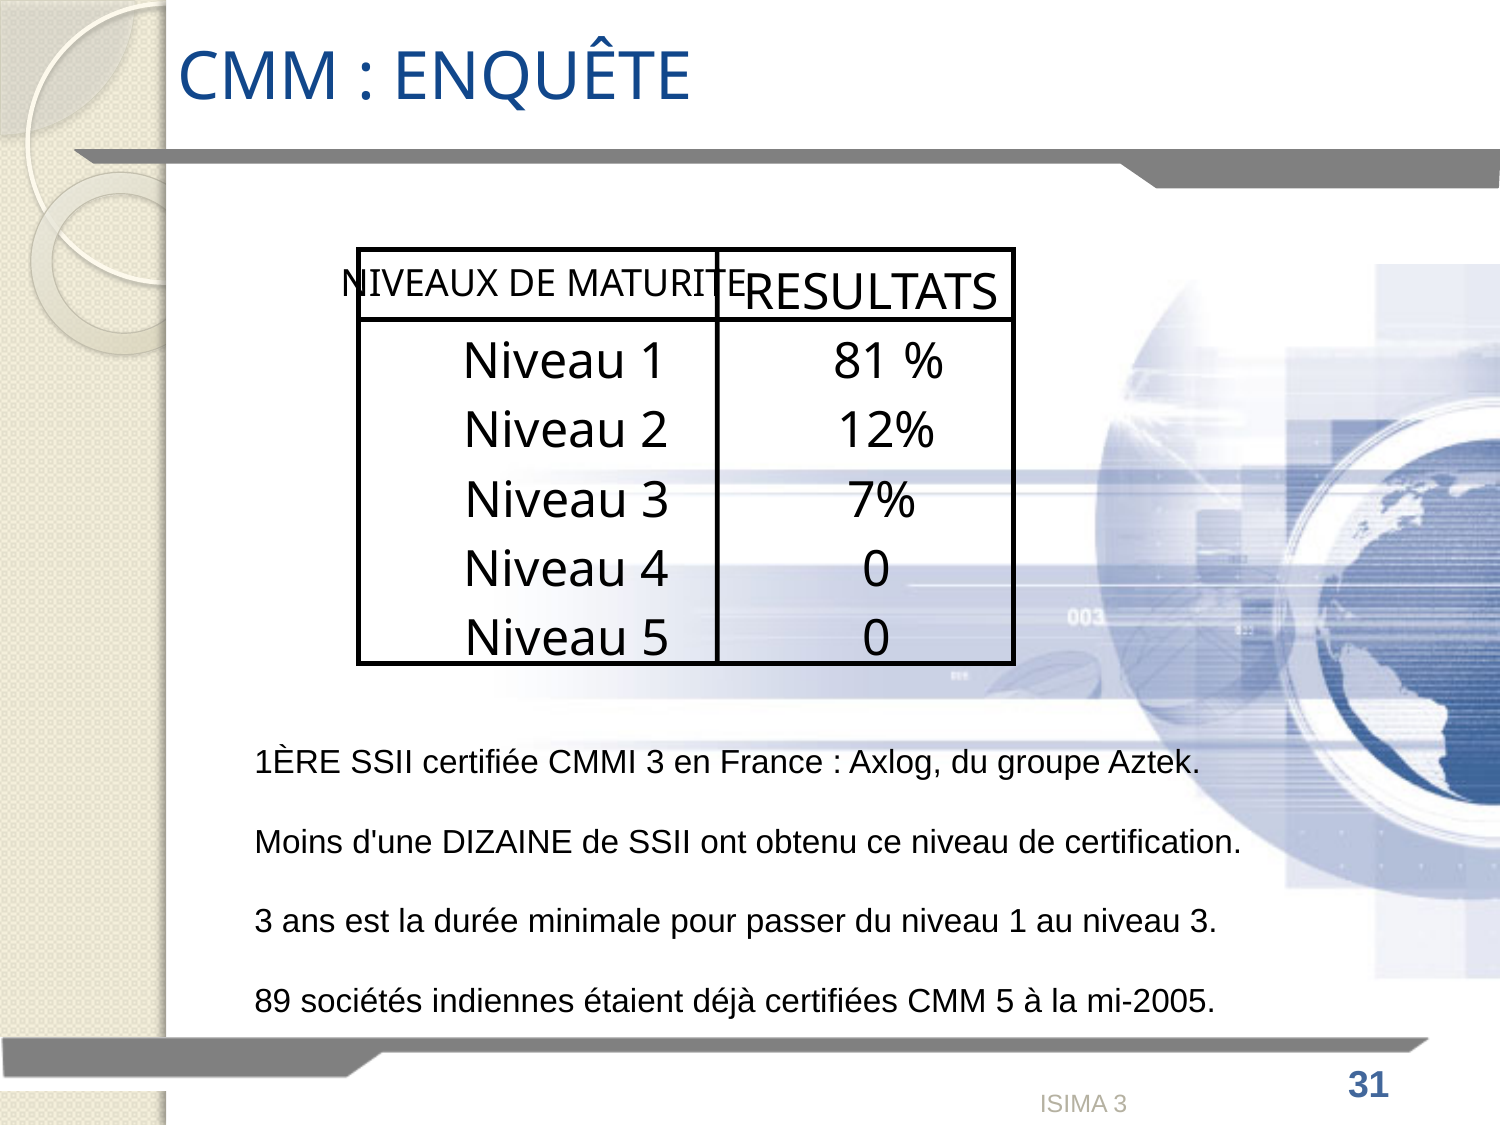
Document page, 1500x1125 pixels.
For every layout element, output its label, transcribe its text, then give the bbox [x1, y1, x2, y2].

text_box [358, 249, 717, 664]
picture [318, 264, 1500, 1025]
picture [0, 1037, 1433, 1091]
text_box 1ÈRE SSII certifiée CMMI 3 en France : Axlog, du groupe Aztek. Moins d'une DIZAINE de SSII ont obtenu ce niveau de certification. 3 ans est la durée minimale pour passer du niveau 1 au niveau 3. 89 sociétés indiennes étaient déjà certifiées CMM 5 à la mi-2005. [239, 732, 1269, 1027]
text_box [718, 249, 1014, 319]
title CMM : ENQUÊTE [162, 24, 1477, 121]
footer ISIMA 3 [1025, 1050, 1500, 1125]
text_box NIVEAUX DE MATURITE [340, 259, 358, 305]
text_box [718, 320, 1014, 664]
